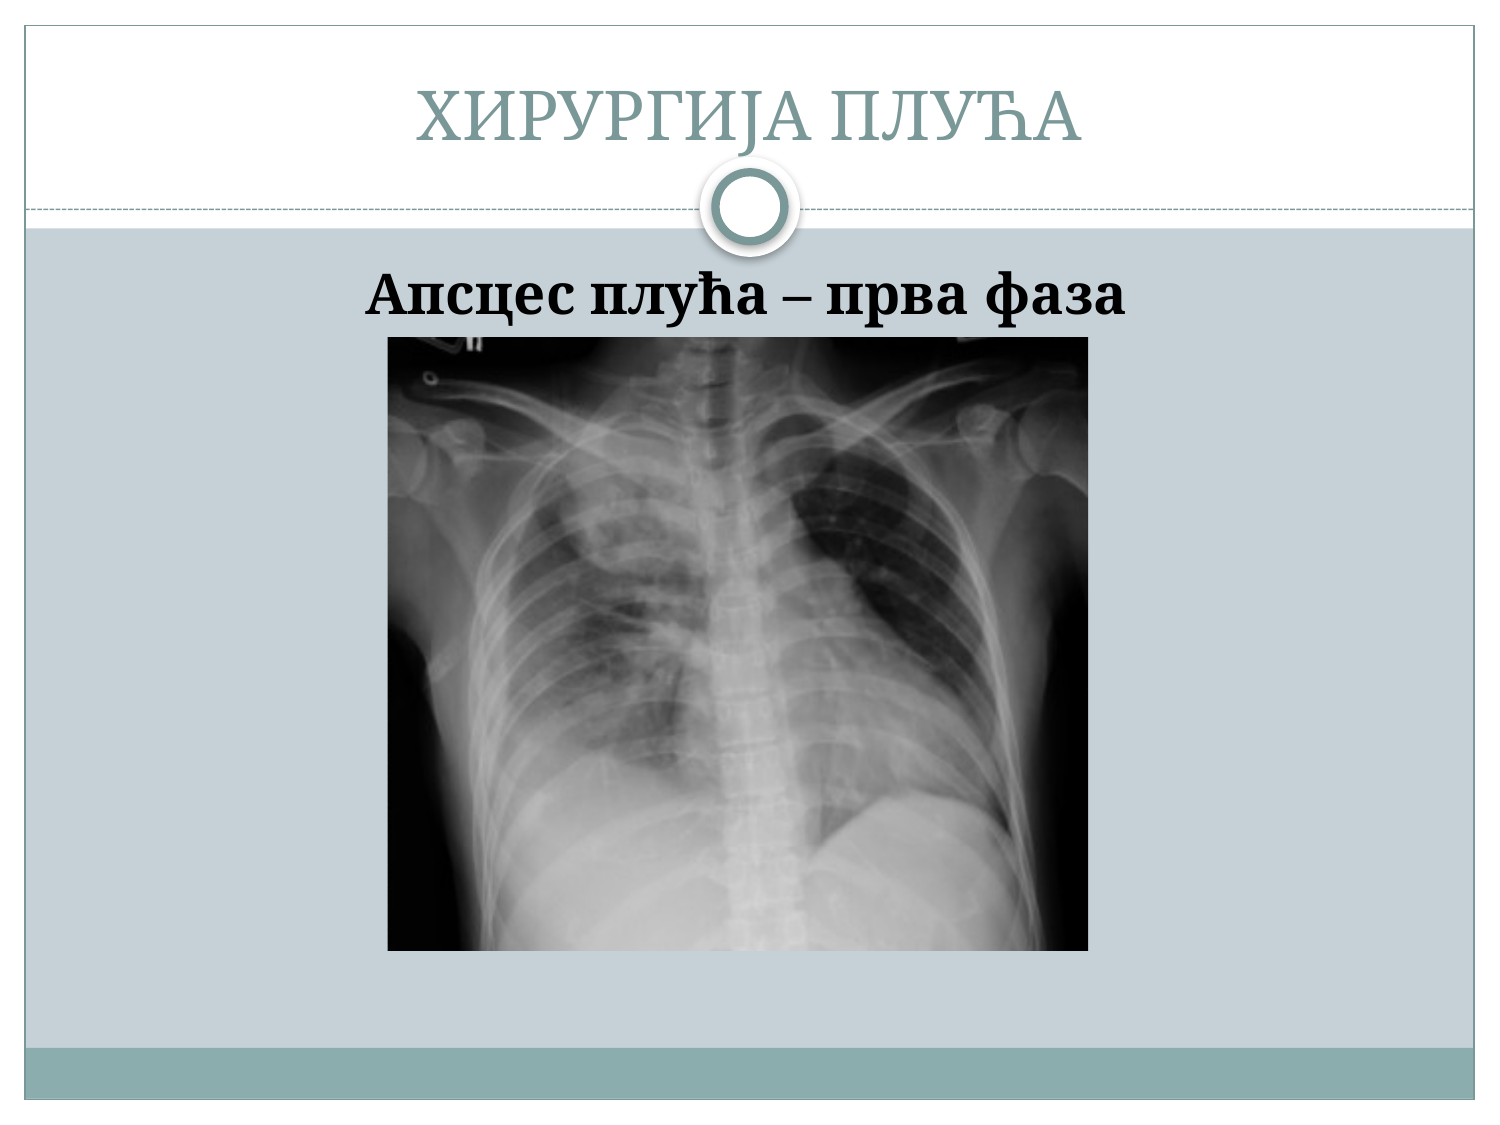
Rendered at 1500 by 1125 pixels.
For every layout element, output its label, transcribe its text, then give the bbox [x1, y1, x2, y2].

list Апсцес плућа – прва фаза [49, 250, 1445, 1001]
title ХИРУРГИЈА ПЛУЋА [49, 37, 1450, 162]
picture [387, 337, 1089, 952]
